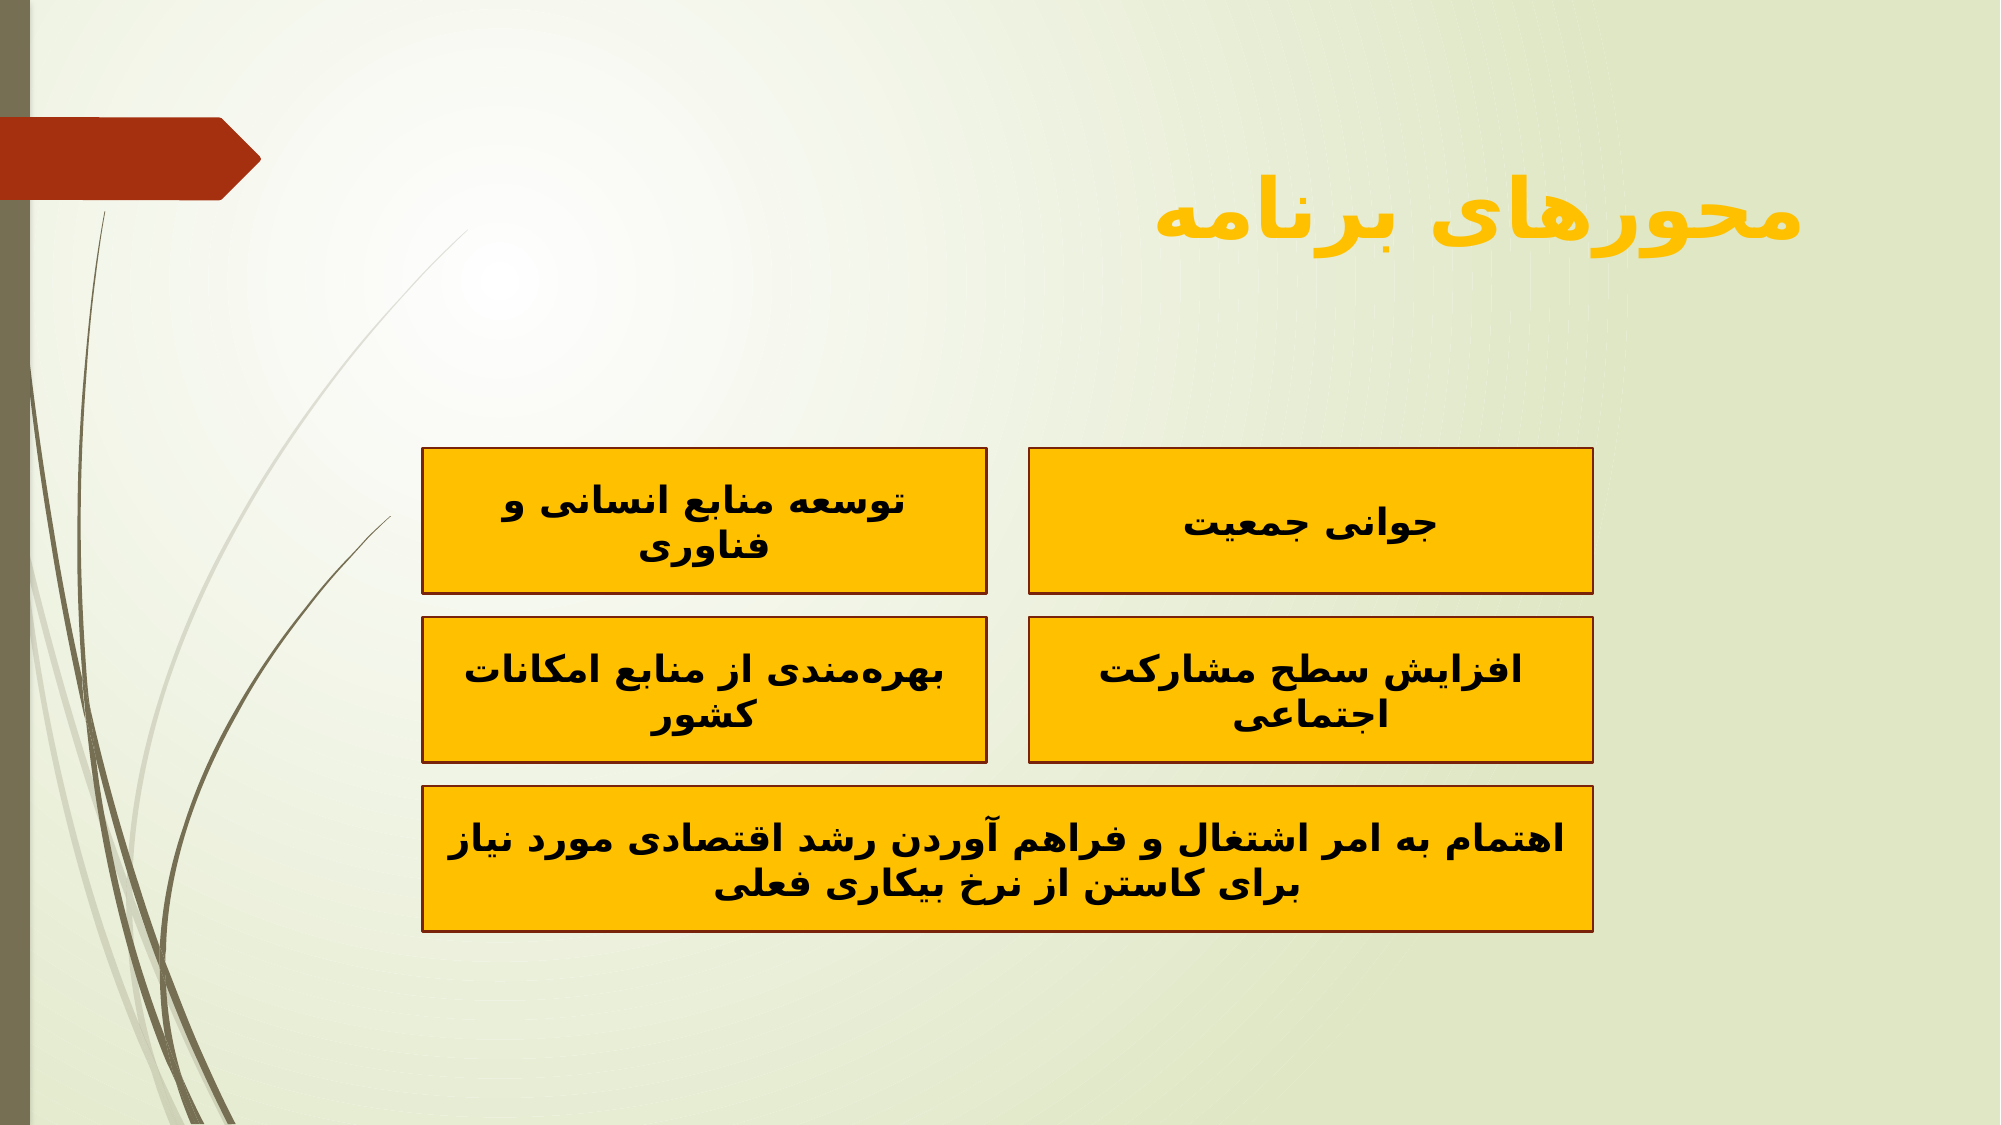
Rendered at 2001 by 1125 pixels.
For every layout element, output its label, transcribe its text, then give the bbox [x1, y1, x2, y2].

text_box توسعه منابع انسانی و فناوری [421, 447, 988, 595]
text_box بهره‌مندی از منابع امکانات کشور [421, 616, 988, 764]
text_box جوانی جمعیت [1028, 447, 1594, 595]
text_box افزایش سطح مشارکت اجتماعی [1028, 616, 1594, 764]
text_box اهتمام به امر اشتغال و فراهم آوردن رشد اقتصادی مورد نیاز برای کاستن از نرخ بیکاری فعلی [421, 785, 1594, 933]
text_box محورهای برنامه [498, 147, 1822, 263]
